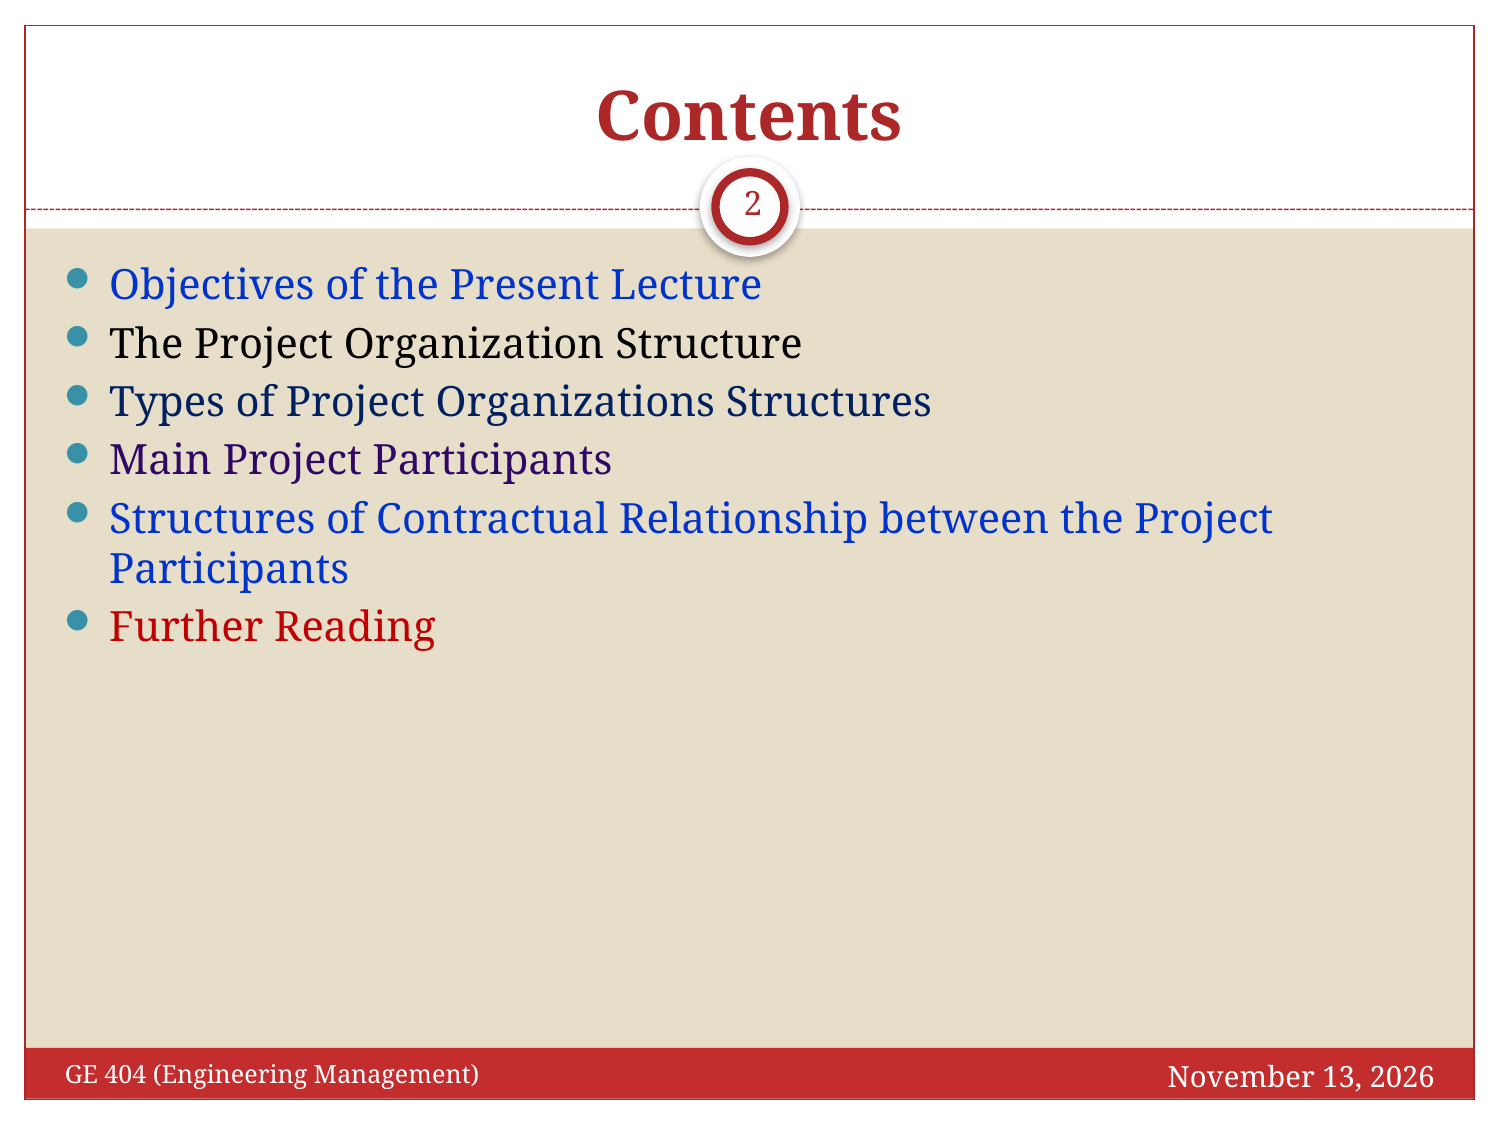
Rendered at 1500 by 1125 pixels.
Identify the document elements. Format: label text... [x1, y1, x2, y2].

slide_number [950, 1050, 1450, 1111]
title Contents [49, 37, 1450, 162]
slide_number 2 [715, 168, 791, 241]
list Objectives of the Present Lecture The Project Organization Structure Types of Project Organizations Structures Main Project Participants Structures of Contractual Relationship between the Project Participants Further Reading [49, 250, 1445, 1001]
footer GE 404 (Engineering Management) [50, 1051, 638, 1112]
